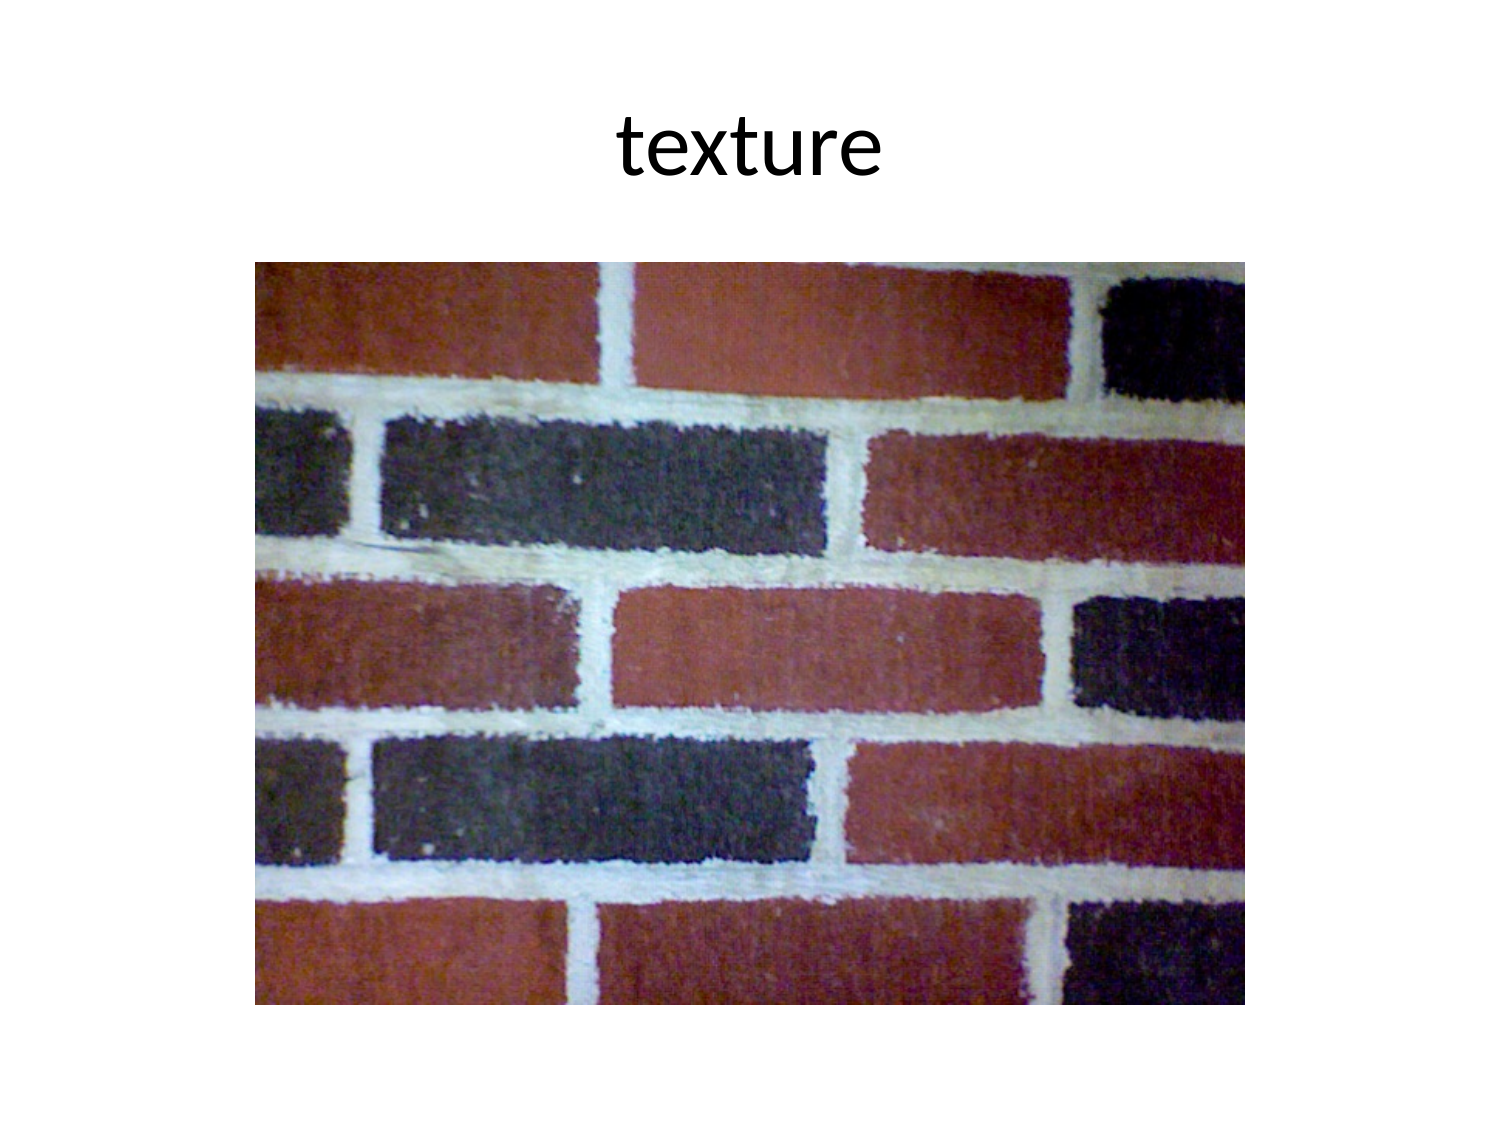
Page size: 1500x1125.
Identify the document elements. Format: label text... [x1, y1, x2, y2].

title texture [75, 45, 1425, 233]
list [74, 262, 1426, 1006]
